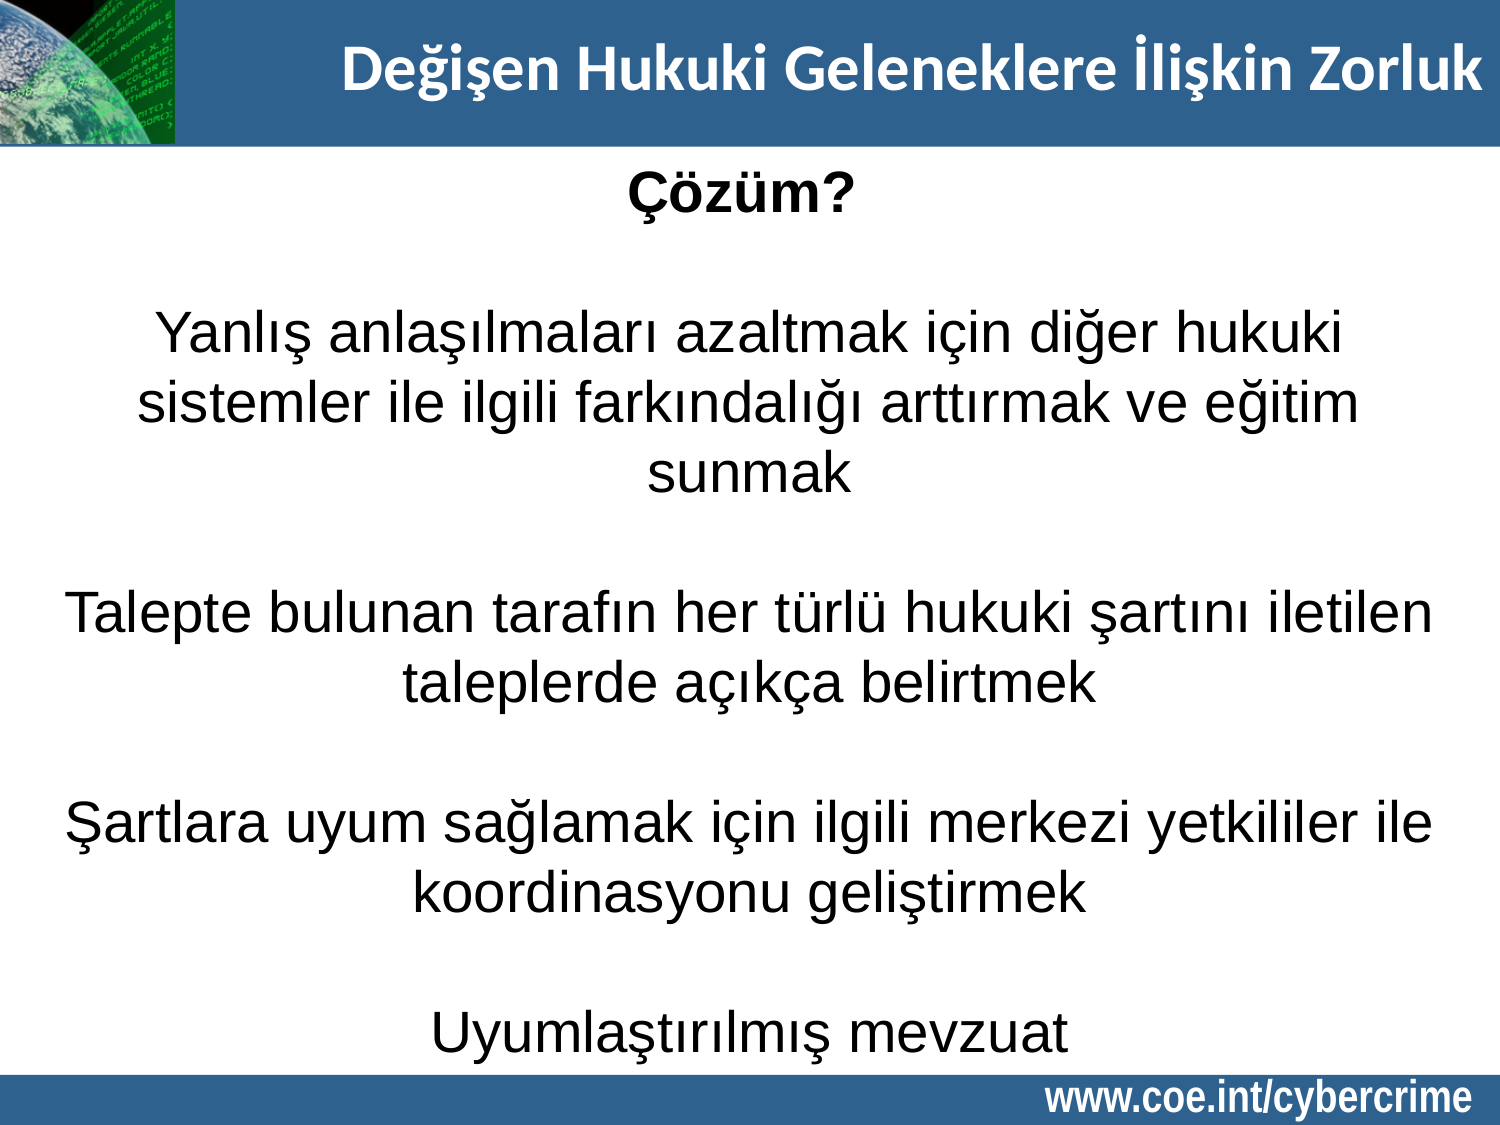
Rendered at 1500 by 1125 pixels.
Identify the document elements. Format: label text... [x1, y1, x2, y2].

picture [0, 0, 175, 144]
text_box Değişen Hukuki Geleneklere İlişkin Zorluk [179, 0, 1500, 149]
text_box Çözüm? Yanlış anlaşılmaları azaltmak için diğer hukuki sistemler ile ilgili farkındalığı arttırmak ve eğitim sunmak Talepte bulunan tarafın her türlü hukuki şartını iletilen taleplerde açıkça belirtmek Şartlara uyum sağlamak için ilgili merkezi yetkililer ile koordinasyonu geliştirmek Uyumlaştırılmış mevzuat [19, 146, 1481, 1072]
text_box www.coe.int/cybercrime [1030, 1059, 1500, 1125]
text_box [0, 1073, 1030, 1125]
